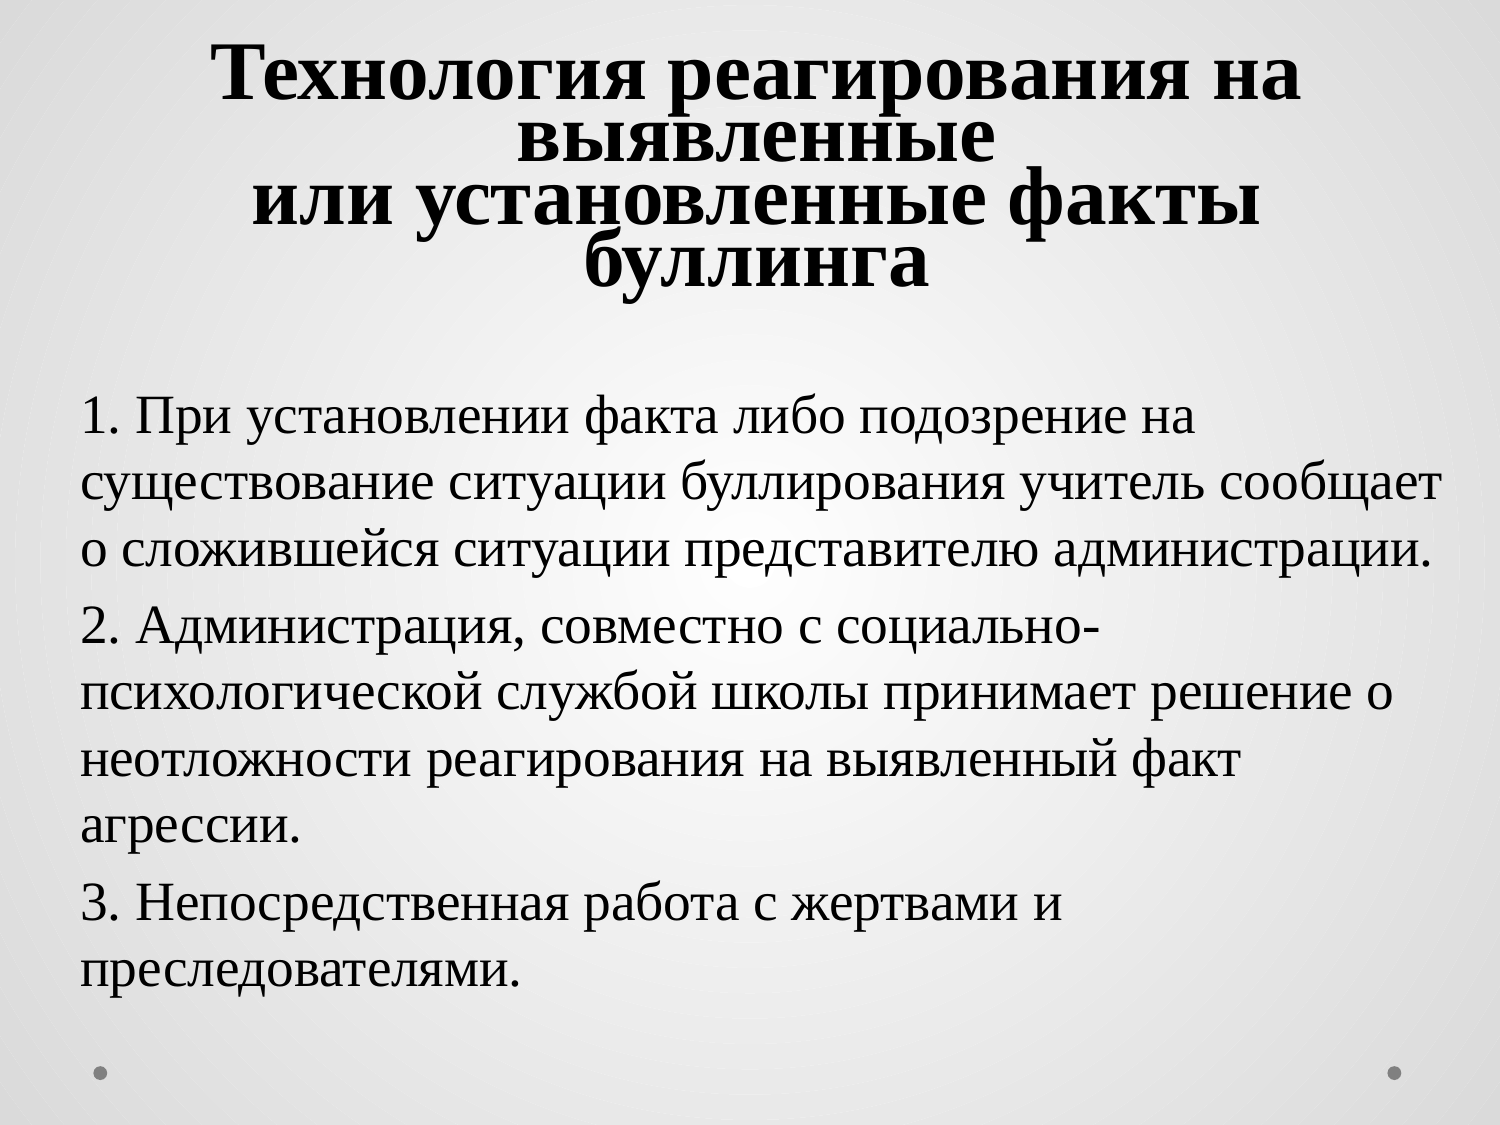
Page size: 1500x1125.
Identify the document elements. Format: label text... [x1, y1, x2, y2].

list 1. При установлении факта либо подозрение на существование ситуации буллирования учитель сообщает о сложившейся ситуации представителю администрации. 2. Администрация, совместно с социально-психологической службой школы принимает решение о неотложности реагирования на выявленный факт агрессии. 3. Непосредственная работа с жертвами и преследователями. [64, 302, 1459, 1071]
title Технология реагирования на выявленные или установленные факты буллинга [88, 54, 1425, 302]
